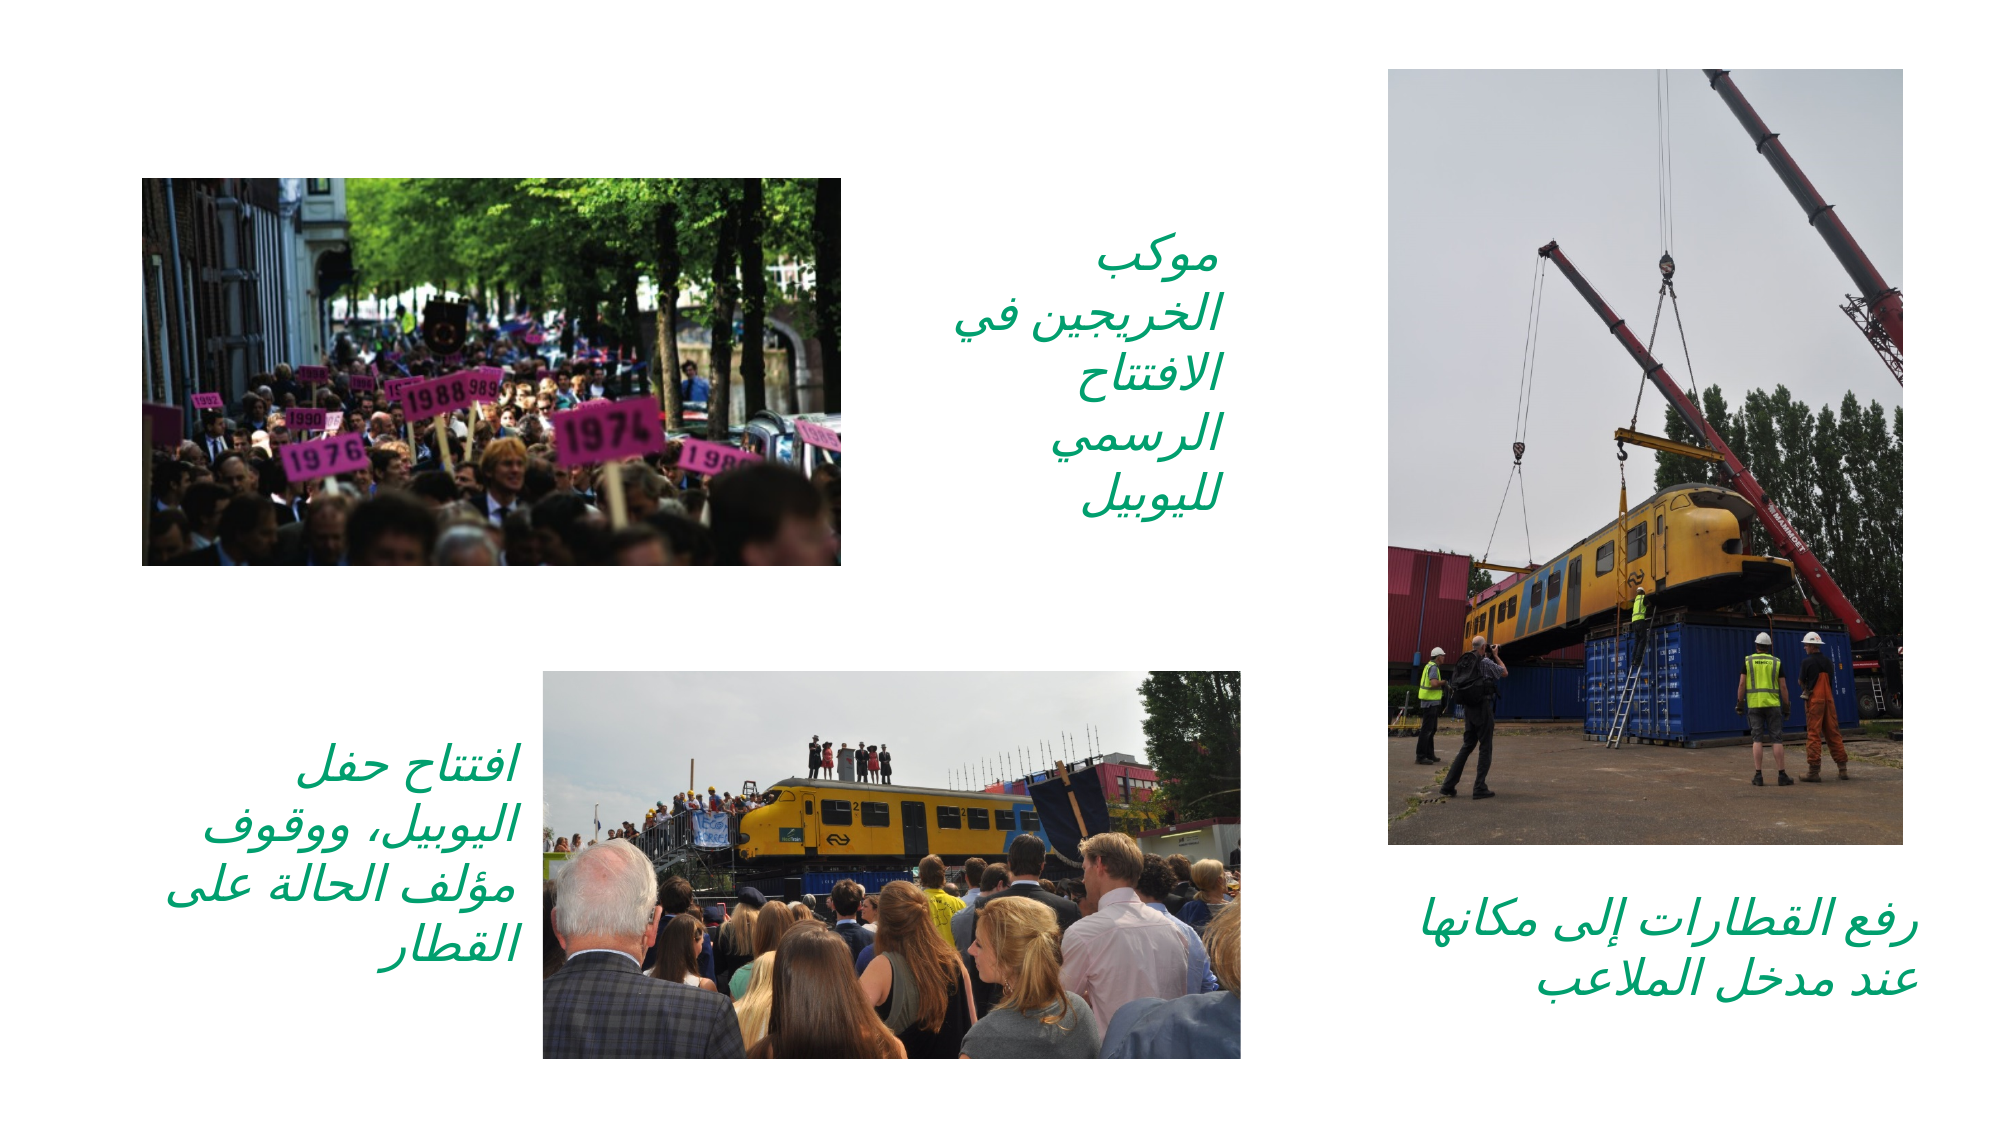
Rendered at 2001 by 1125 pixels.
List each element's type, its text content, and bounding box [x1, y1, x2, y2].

text_box موكب الخريجين في الافتتاح الرسمي لليوبيل [884, 213, 1234, 528]
picture [1388, 69, 1903, 845]
picture [542, 671, 1241, 1059]
picture [142, 178, 841, 566]
text_box رفع القطارات إلى مكانها عند مدخل الملاعب [1370, 877, 1935, 1013]
text_box افتتاح حفل اليوبيل، ووقوف مؤلف الحالة على القطار [131, 724, 532, 979]
